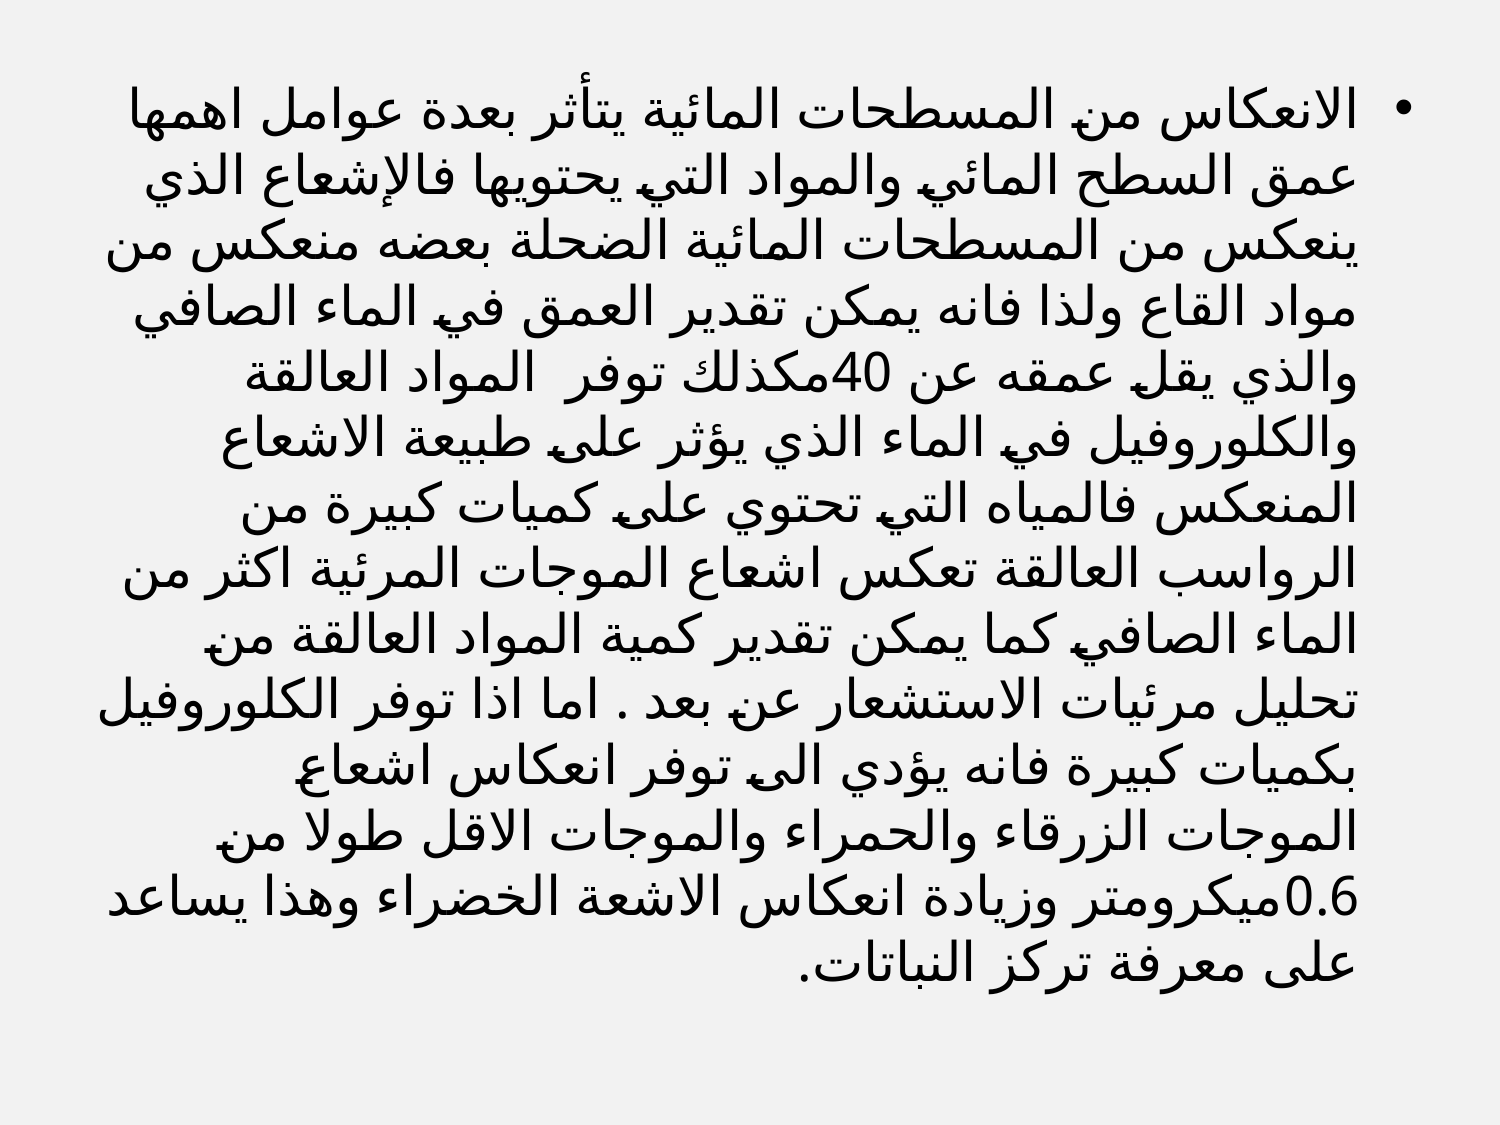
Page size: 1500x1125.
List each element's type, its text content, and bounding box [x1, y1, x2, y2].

list الانعكاس من المسطحات المائية يتأثر بعدة عوامل اهمها عمق السطح المائي والمواد التي يحتويها فالإشعاع الذي ينعكس من المسطحات المائية الضحلة بعضه منعكس من مواد القاع ولذا فانه يمكن تقدير العمق في الماء الصافي والذي يقل عمقه عن 40مكذلك توفر المواد العالقة والكلوروفيل في الماء الذي يؤثر على طبيعة الاشعاع المنعكس فالمياه التي تحتوي على كميات كبيرة من الرواسب العالقة تعكس اشعاع الموجات المرئية اكثر من الماء الصافي كما يمكن تقدير كمية المواد العالقة من تحليل مرئيات الاستشعار عن بعد . اما اذا توفر الكلوروفيل بكميات كبيرة فانه يؤدي الى توفر انعكاس اشعاع الموجات الزرقاء والحمراء والموجات الاقل طولا من 0.6ميكرومتر وزيادة انعكاس الاشعة الخضراء وهذا يساعد على معرفة تركز النباتات. [75, 66, 1425, 1005]
